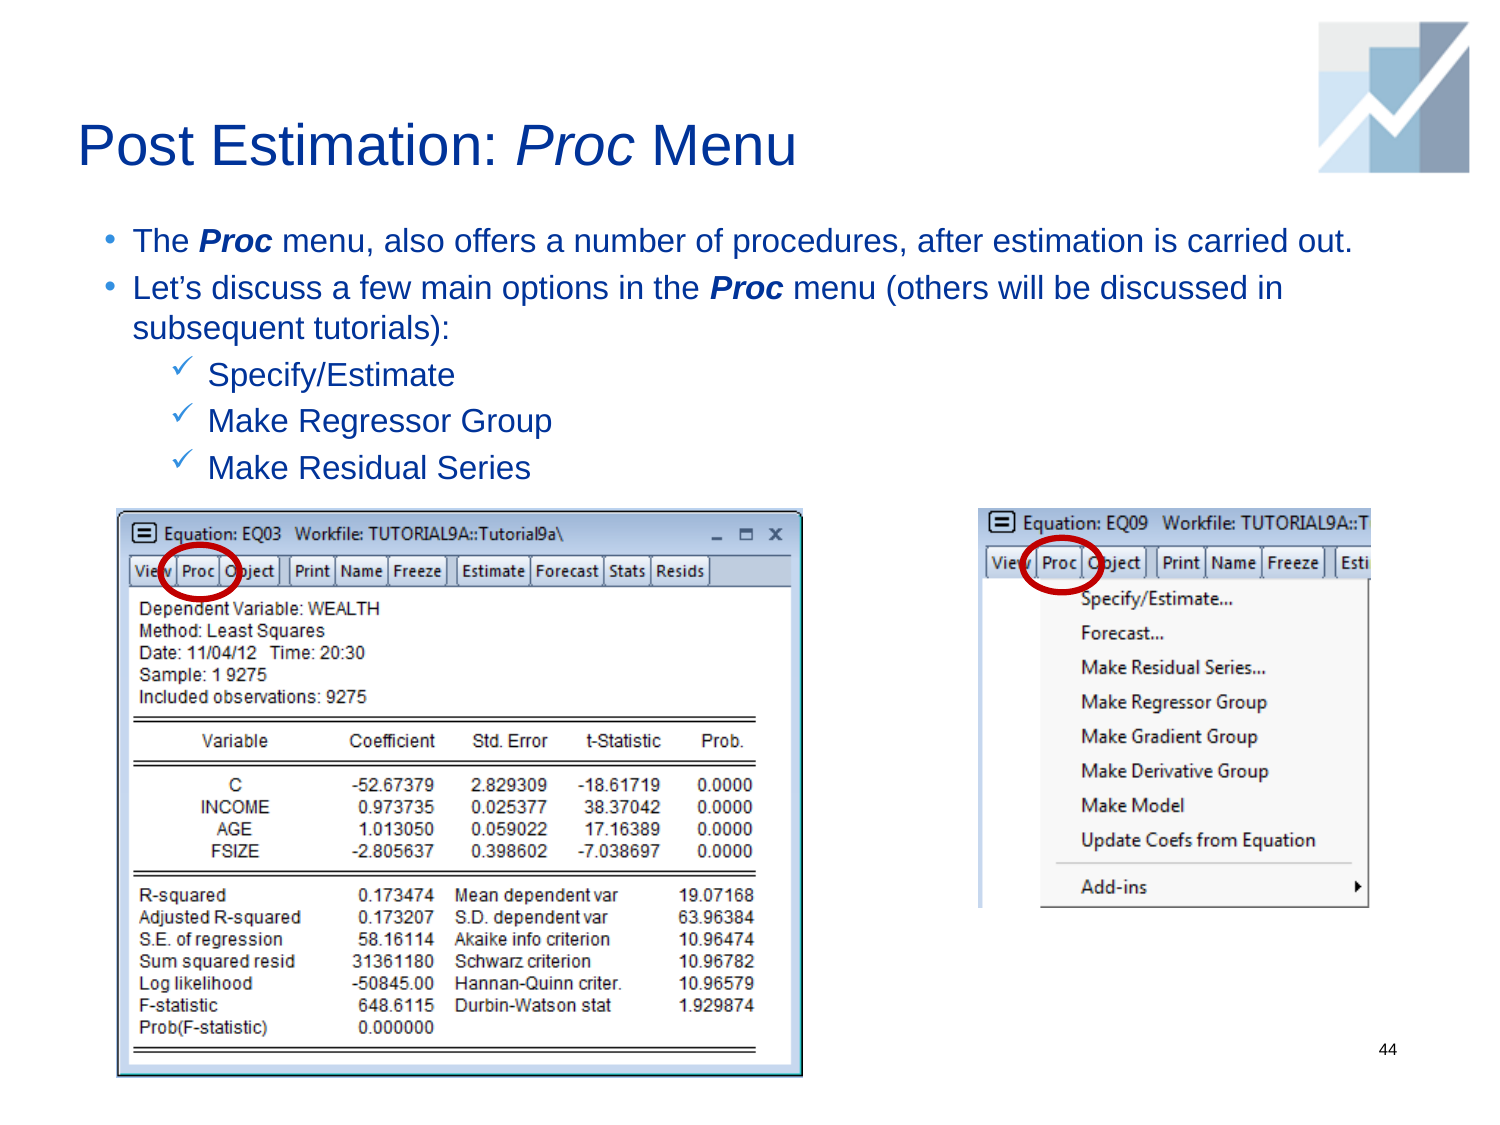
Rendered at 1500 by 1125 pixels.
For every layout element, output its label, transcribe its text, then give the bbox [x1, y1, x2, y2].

picture [1300, 11, 1479, 181]
text_box The Proc menu, also offers a number of procedures, after estimation is carried out. Let’s discuss a few main options in the Proc menu (others will be discussed in subsequent tutorials): Specify/Estimate Make Regressor Group Make Residual Series [89, 212, 1411, 540]
slide_number 44 [1262, 1015, 1413, 1067]
picture [978, 508, 1371, 908]
picture [116, 508, 803, 1078]
title Post Estimation: Proc Menu [62, 0, 1297, 185]
